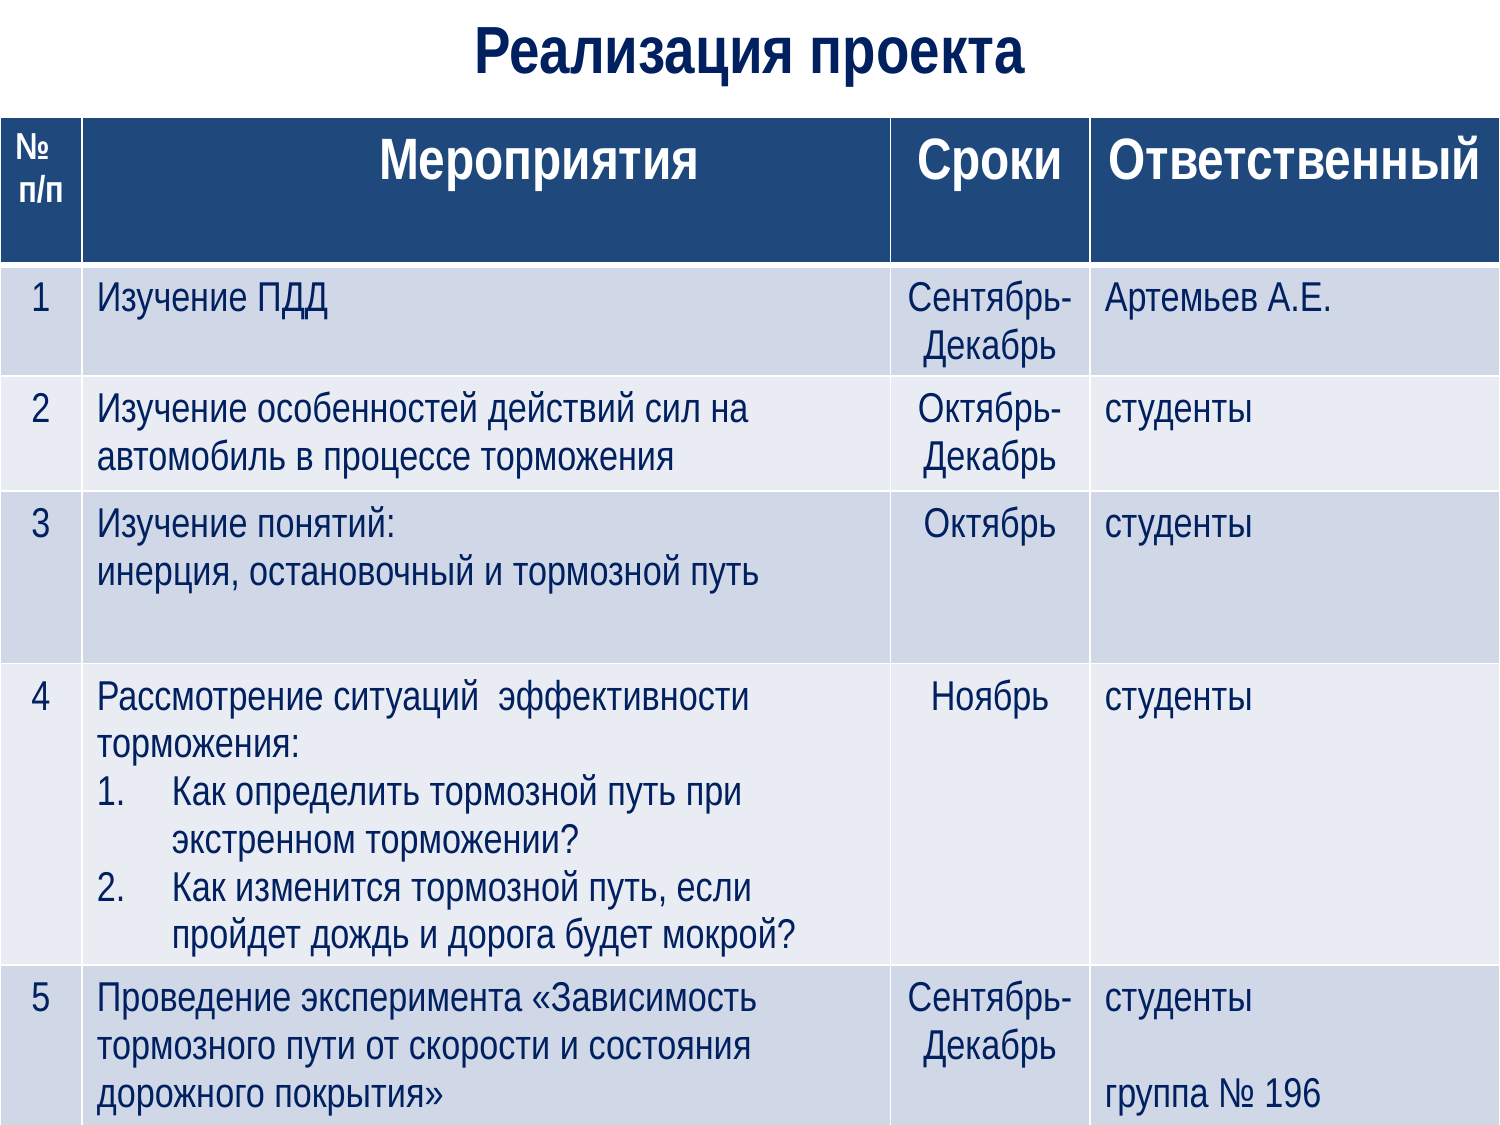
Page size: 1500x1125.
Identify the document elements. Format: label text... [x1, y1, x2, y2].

table_cell студенты группа № 196 [1091, 966, 1499, 1125]
table_cell Артемьев А.Е. [1091, 268, 1499, 375]
table_cell 3 [1, 492, 81, 663]
table_header Сроки [891, 118, 1089, 262]
table_cell Изучение понятий: инерция, остановочный и тормозной путь [83, 492, 890, 663]
table_cell Ноябрь [891, 664, 1089, 964]
title Реализация проекта [75, 0, 1425, 94]
table_header Мероприятия [83, 118, 890, 262]
table_cell Октябрь-Декабрь [891, 377, 1089, 490]
table_cell студенты [1091, 492, 1499, 663]
table_header Ответственный [1091, 118, 1499, 262]
table_cell Изучение особенностей действий сил на автомобиль в процессе торможения [83, 377, 890, 490]
table_cell Сентябрь-Декабрь [891, 966, 1089, 1125]
table_cell Сентябрь-Декабрь [891, 268, 1089, 375]
table_cell 1 [1, 268, 81, 375]
table_cell студенты [1091, 377, 1499, 490]
table_header № п/п [1, 118, 81, 262]
table_cell 4 [1, 664, 81, 964]
table_cell Проведение эксперимента «Зависимость тормозного пути от скорости и состояния дорожного покрытия» [83, 966, 890, 1125]
table_cell Октябрь [891, 492, 1089, 663]
table_cell 2 [1, 377, 81, 490]
table_cell 5 [1, 966, 81, 1125]
table_cell Изучение ПДД [83, 268, 890, 375]
table_cell Рассмотрение ситуаций эффективности торможения: Как определить тормозной путь при экстренном торможении? Как изменится тормозной путь, если пройдет дождь и дорога будет мокрой? [83, 664, 890, 964]
table_cell студенты [1091, 664, 1499, 964]
